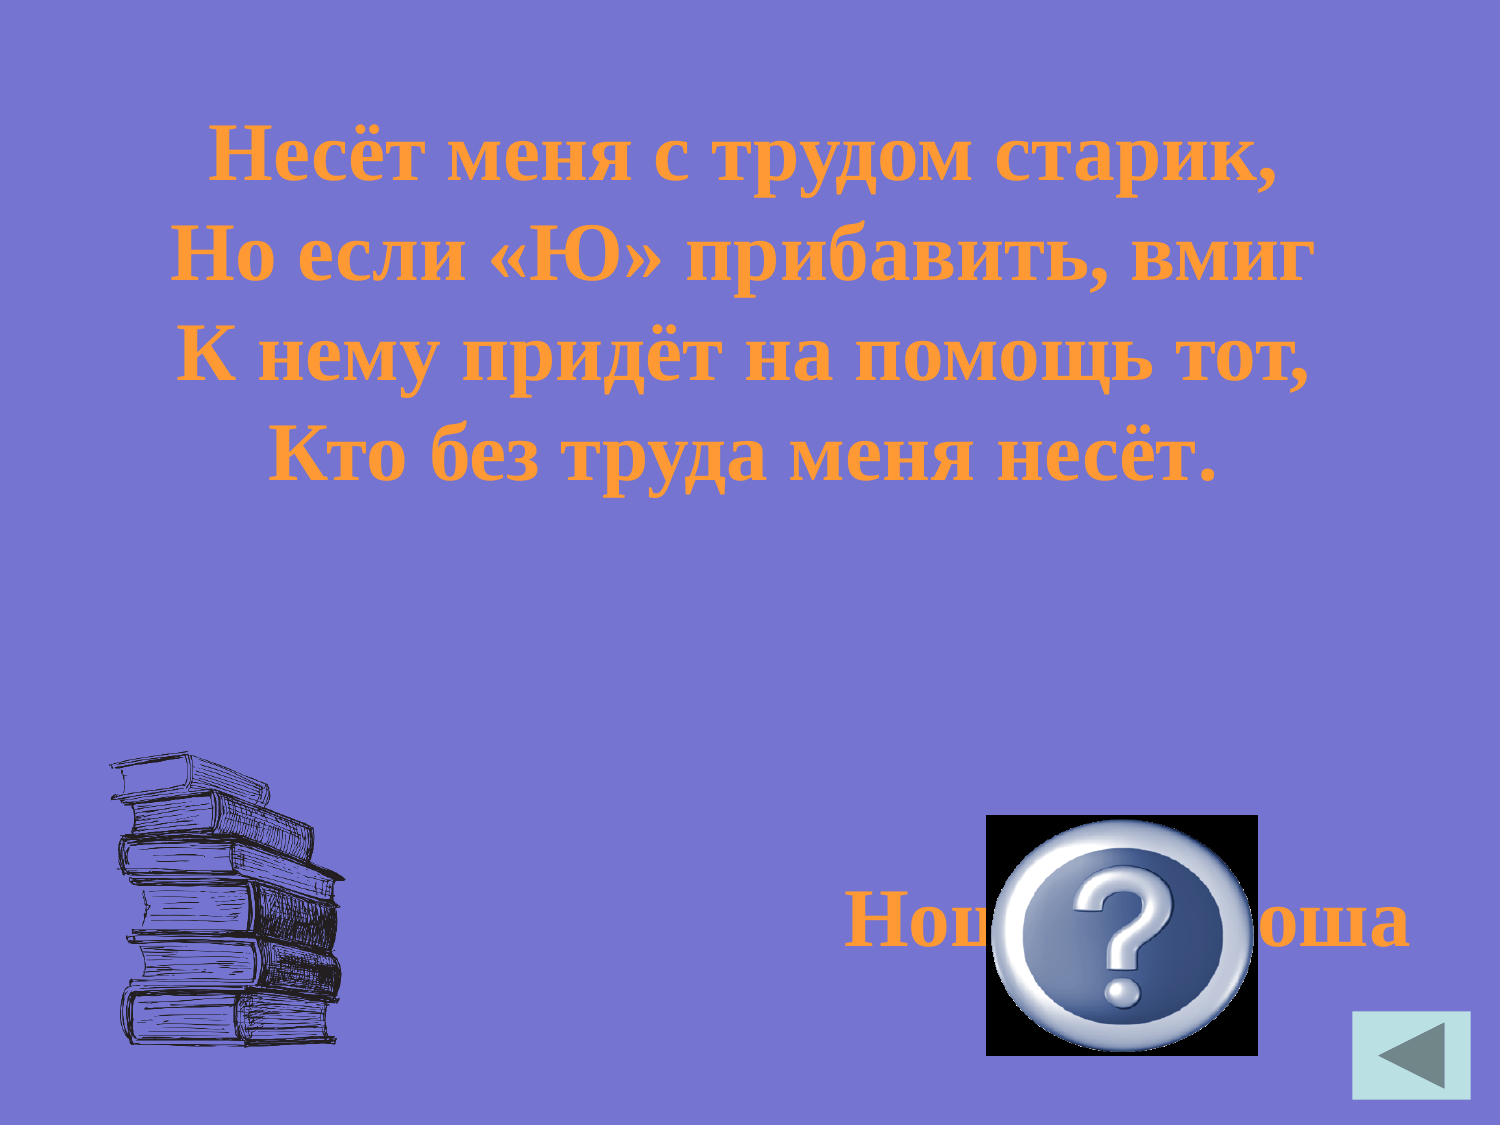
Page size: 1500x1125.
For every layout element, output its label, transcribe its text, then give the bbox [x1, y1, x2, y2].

picture [64, 736, 390, 1062]
text_box Ноша – юноша [820, 855, 980, 971]
text_box [1352, 1011, 1471, 1100]
text_box Ноша – юноша [1262, 855, 1436, 971]
picture [985, 815, 1258, 1056]
text_box Несёт меня с трудом старик, Но если «Ю» прибавить, вмиг К нему придёт на помощь тот, Кто без труда меня несёт. [0, 89, 1494, 505]
